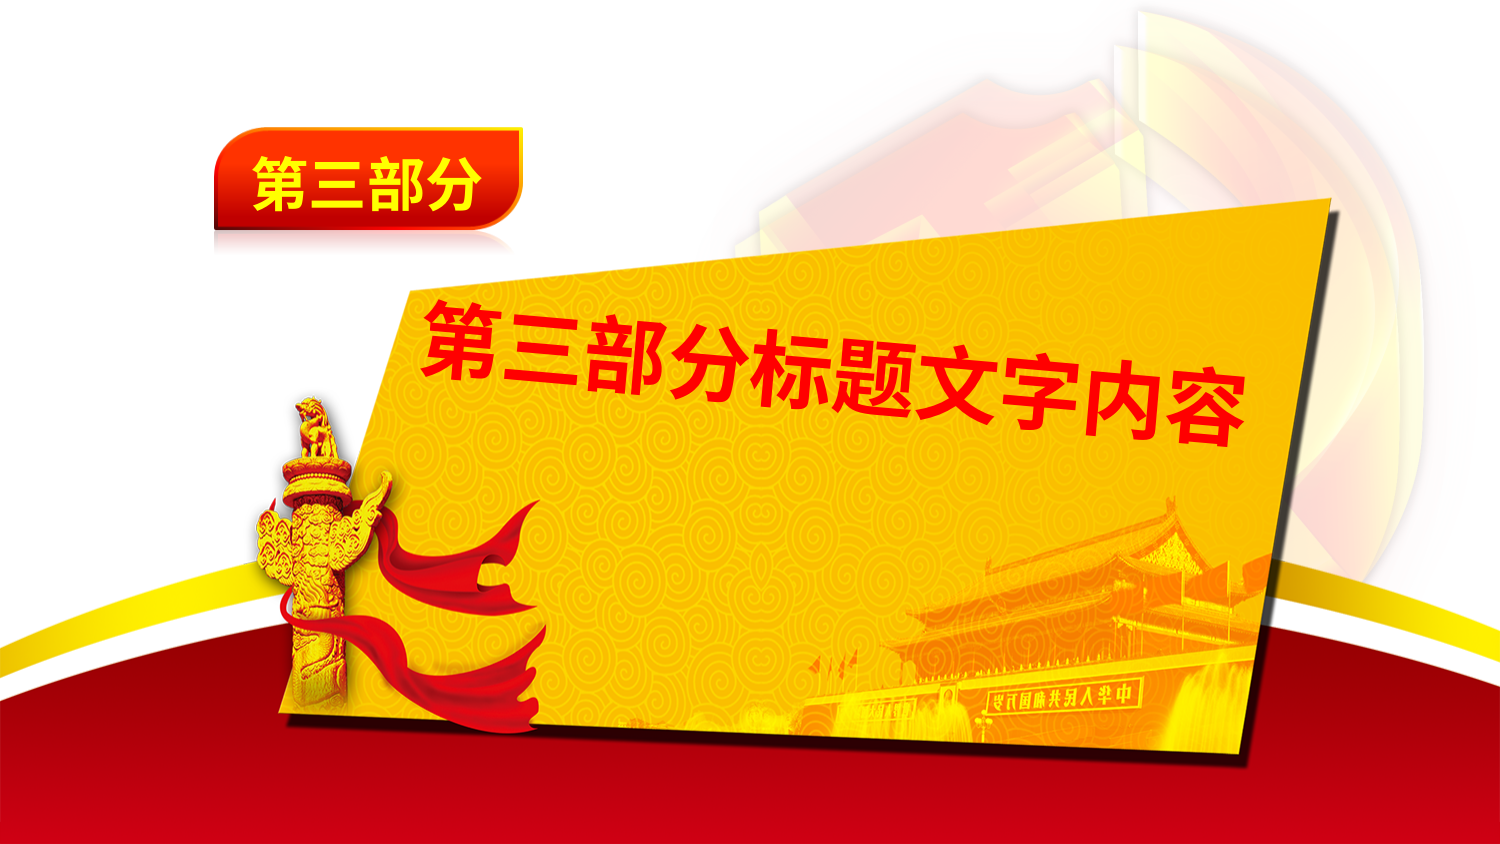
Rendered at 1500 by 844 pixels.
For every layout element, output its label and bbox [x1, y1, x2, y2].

text_box [502, 0, 1495, 196]
text_box [211, 126, 526, 336]
picture [0, 197, 1500, 844]
